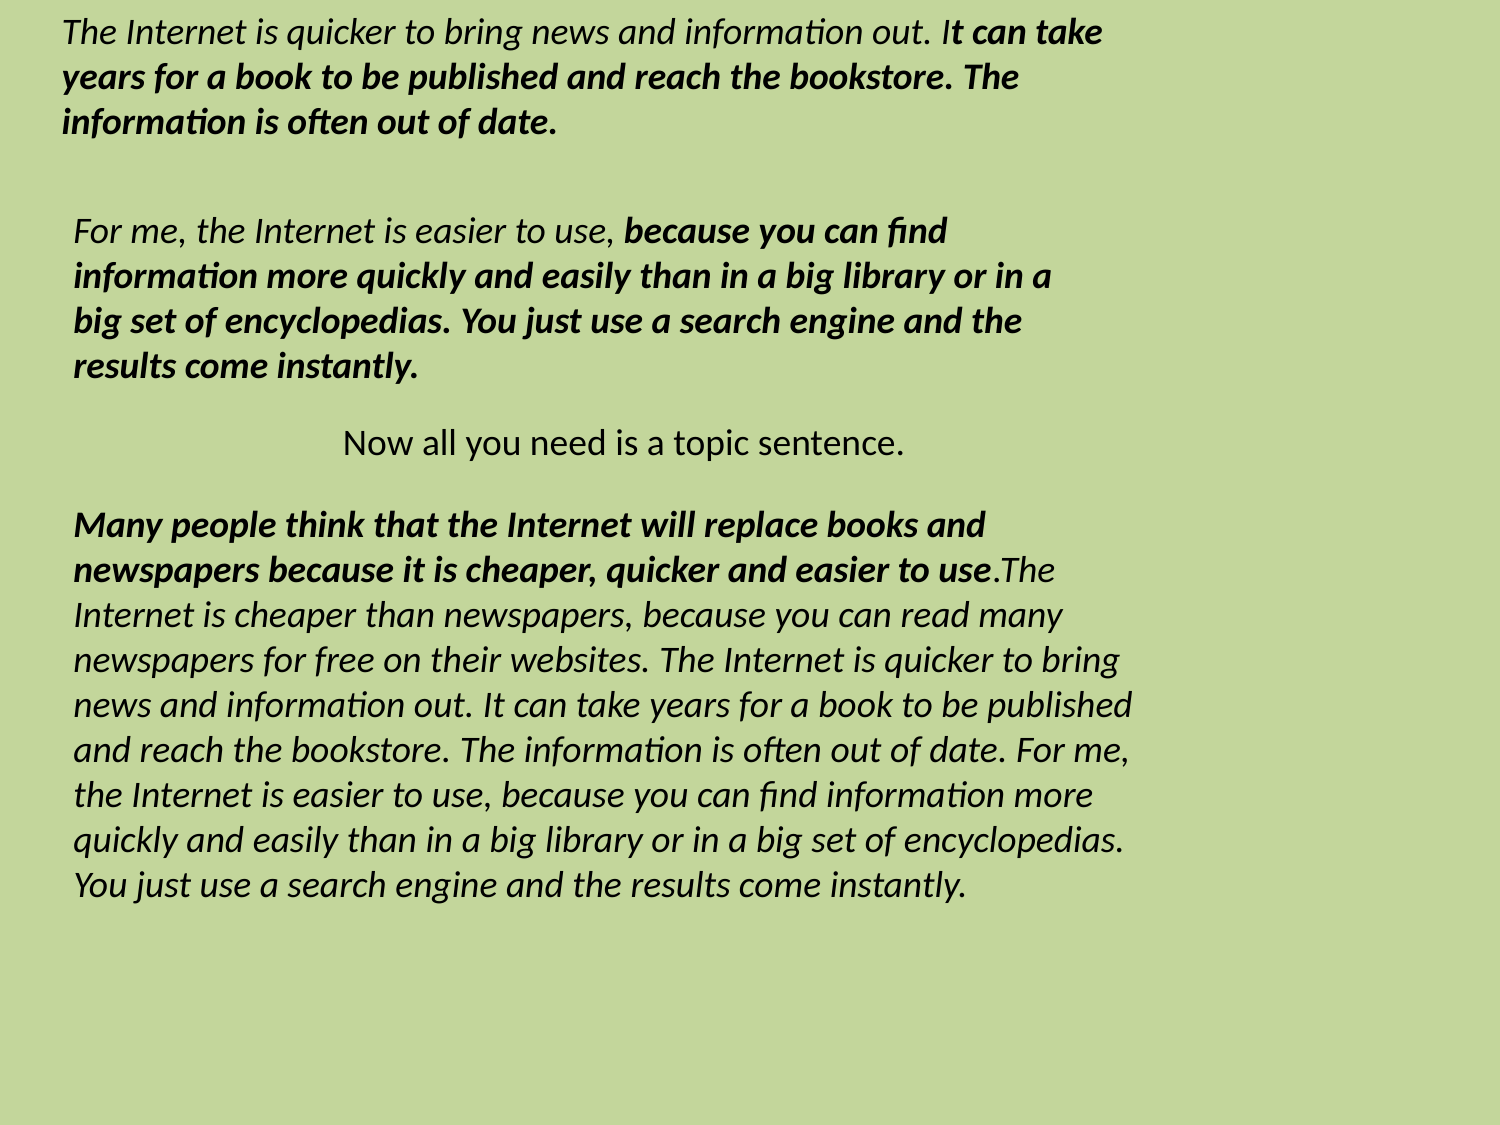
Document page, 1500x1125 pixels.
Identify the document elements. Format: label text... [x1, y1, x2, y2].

text_box Now all you need is a topic sentence. [328, 410, 1050, 470]
text_box Many people think that the Internet will replace books and newspapers because it is cheaper, quicker and easier to use.The Internet is cheaper than newspapers, because you can read many newspapers for free on their websites. The Internet is quicker to bring news and information out. It can take years for a book to be published and reach the bookstore. The information is often out of date. For me, the Internet is easier to use, because you can find information more quickly and easily than in a big library or in a big set of encyclopedias. You just use a search engine and the results come instantly. [58, 492, 1196, 912]
text_box The Internet is quicker to bring news and information out. It can take years for a book to be published and reach the bookstore. The information is often out of date. [46, 0, 1172, 150]
text_box For me, the Internet is easier to use, because you can find information more quickly and easily than in a big library or in a big set of encyclopedias. You just use a search engine and the results come instantly. [58, 199, 1125, 394]
